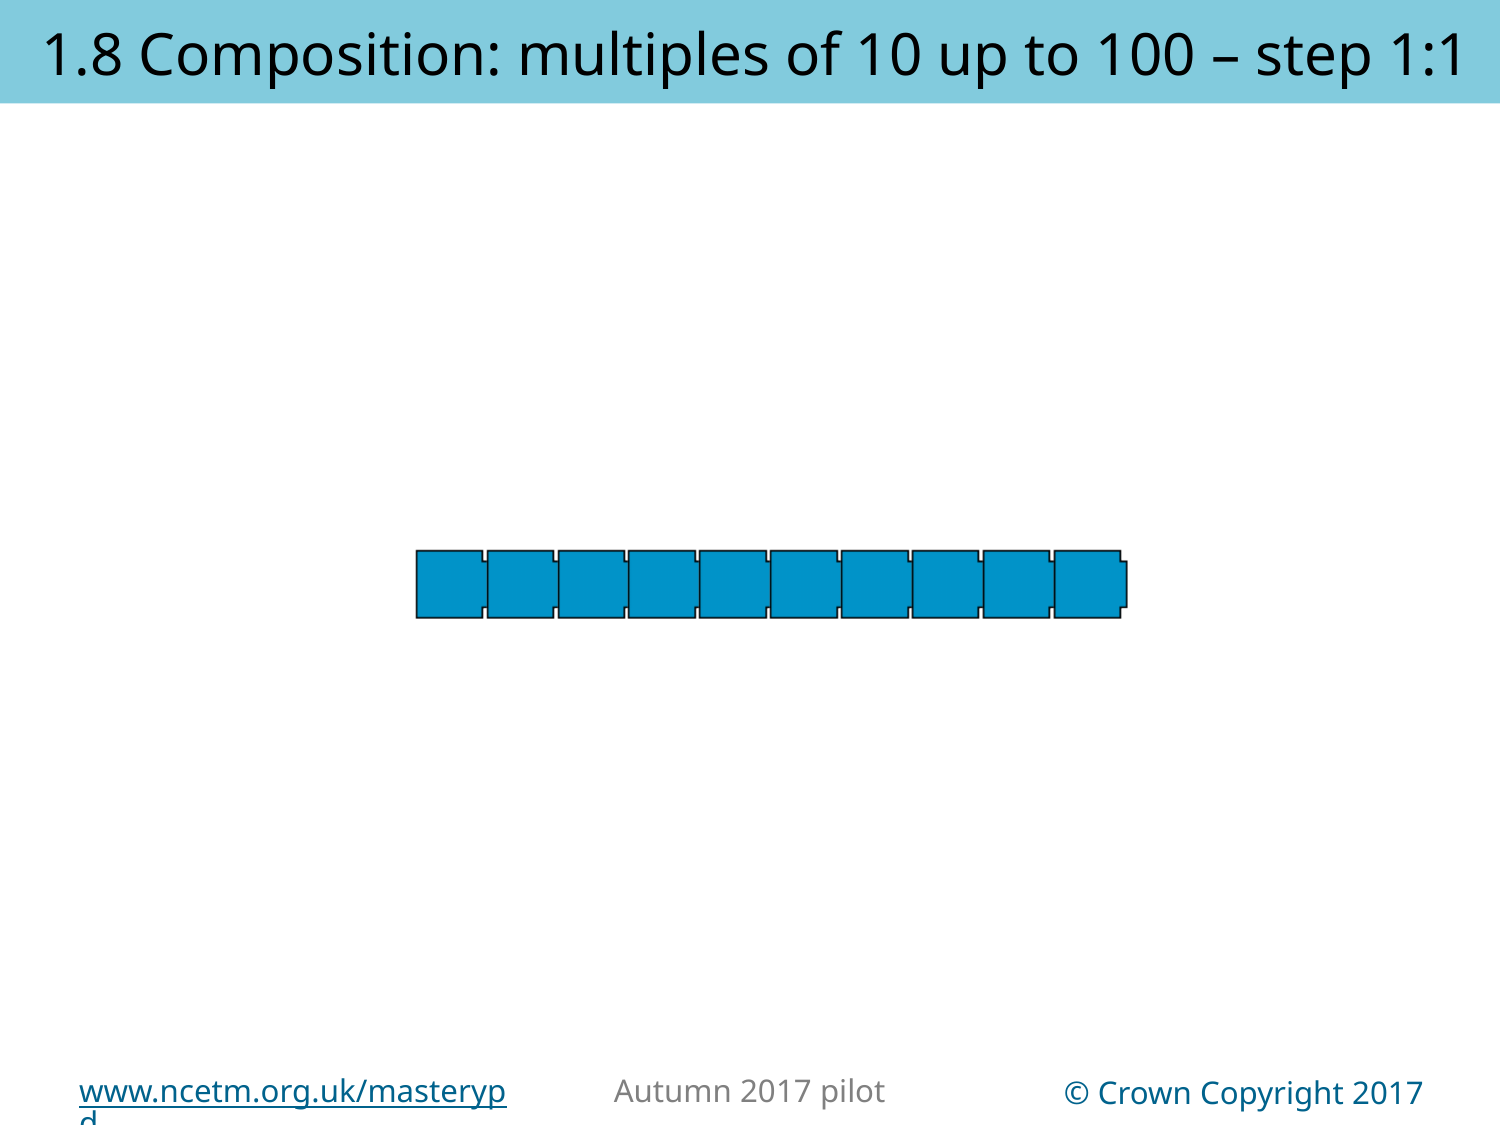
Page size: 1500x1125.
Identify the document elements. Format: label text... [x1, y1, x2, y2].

picture [416, 608, 1127, 622]
list 1.8 Composition: multiples of 10 up to 100 – step 1:1 [0, 0, 1500, 104]
picture [489, 546, 629, 561]
picture [772, 546, 842, 561]
picture [843, 546, 913, 561]
picture [630, 546, 700, 561]
picture [418, 546, 488, 561]
picture [701, 546, 771, 561]
picture [914, 546, 1127, 561]
